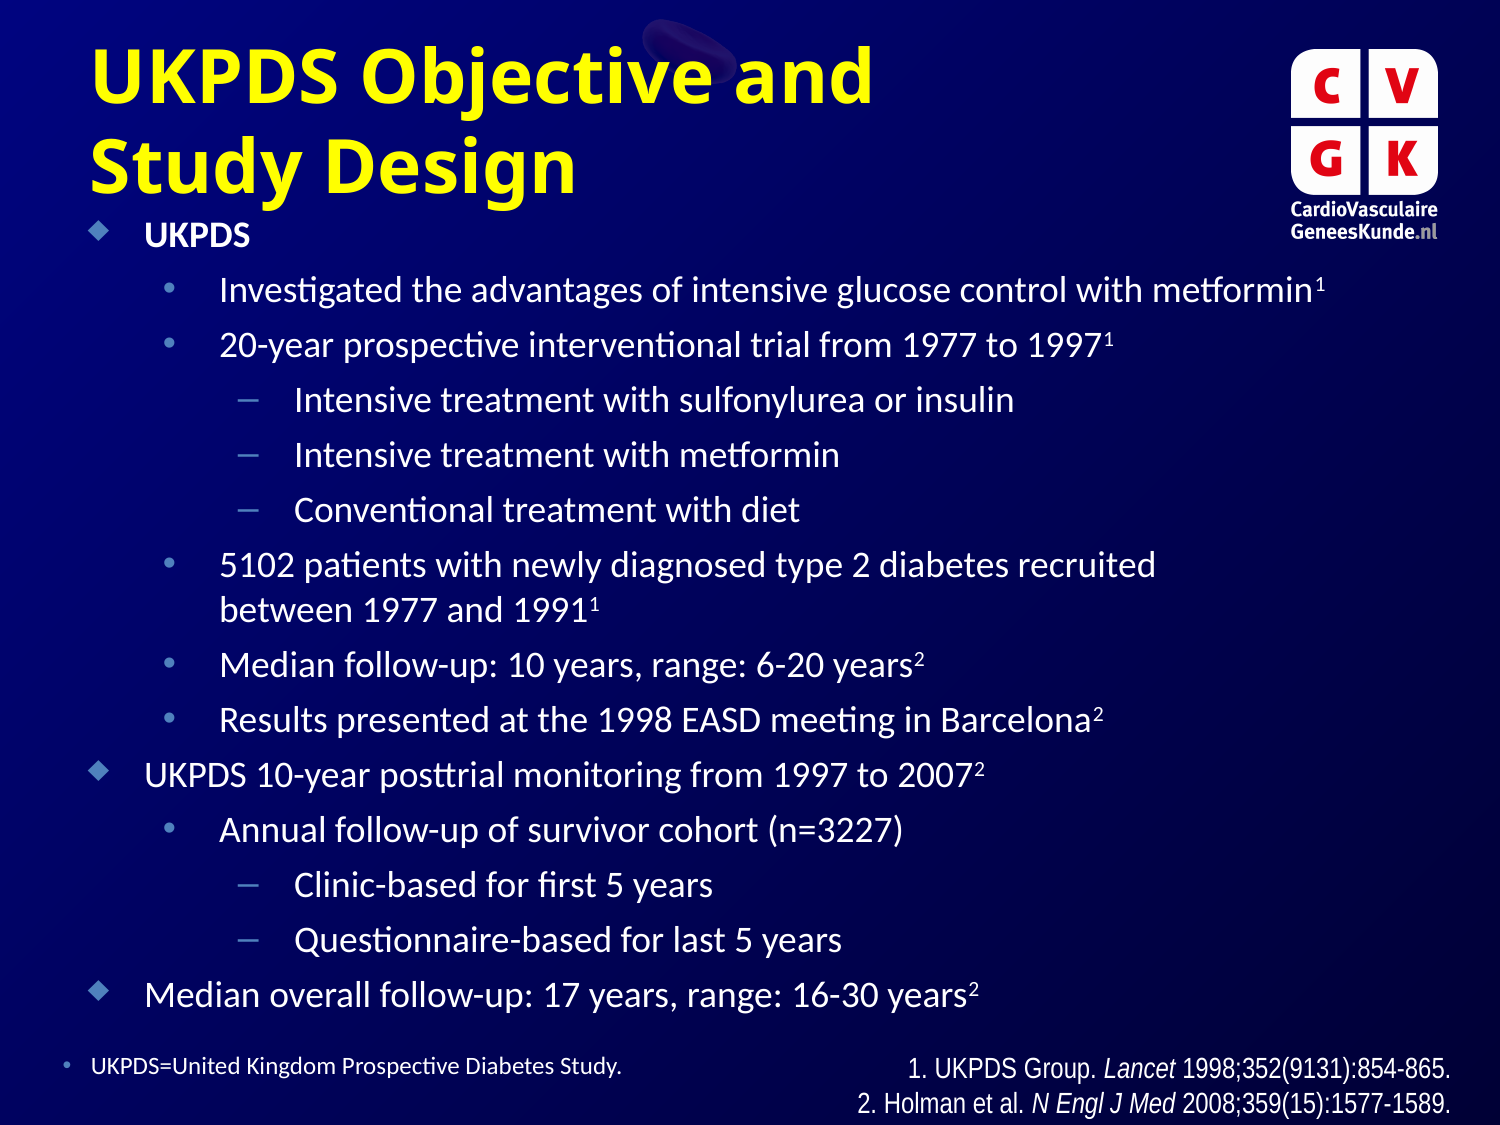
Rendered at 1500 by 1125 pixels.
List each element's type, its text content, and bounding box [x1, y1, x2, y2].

text_box UKPDS Investigated the advantages of intensive glucose control with metformin1 20-year prospective interventional trial from 1977 to 19971 Intensive treatment with sulfonylurea or insulin Intensive treatment with metformin Conventional treatment with diet 5102 patients with newly diagnosed type 2 diabetes recruited between 1977 and 19911 Median follow-up: 10 years, range: 6-20 years2 Results presented at the 1998 EASD meeting in Barcelona2 UKPDS 10-year posttrial monitoring from 1997 to 20072 Annual follow-up of survivor cohort (n=3227) Clinic-based for first 5 years Questionnaire-based for last 5 years Median overall follow-up: 17 years, range: 16-30 years2 [72, 202, 1423, 1003]
text_box 1. UKPDS Group. Lancet 1998;352(9131):854-865. 2. Holman et al. N Engl J Med 2008;359(15):1577-1589. [716, 1042, 1467, 1125]
picture [1294, 49, 1438, 239]
text_box UKPDS Objective and Study Design [74, 25, 1294, 213]
text_box UKPDS=United Kingdom Prospective Diabetes Study. [47, 1042, 923, 1088]
